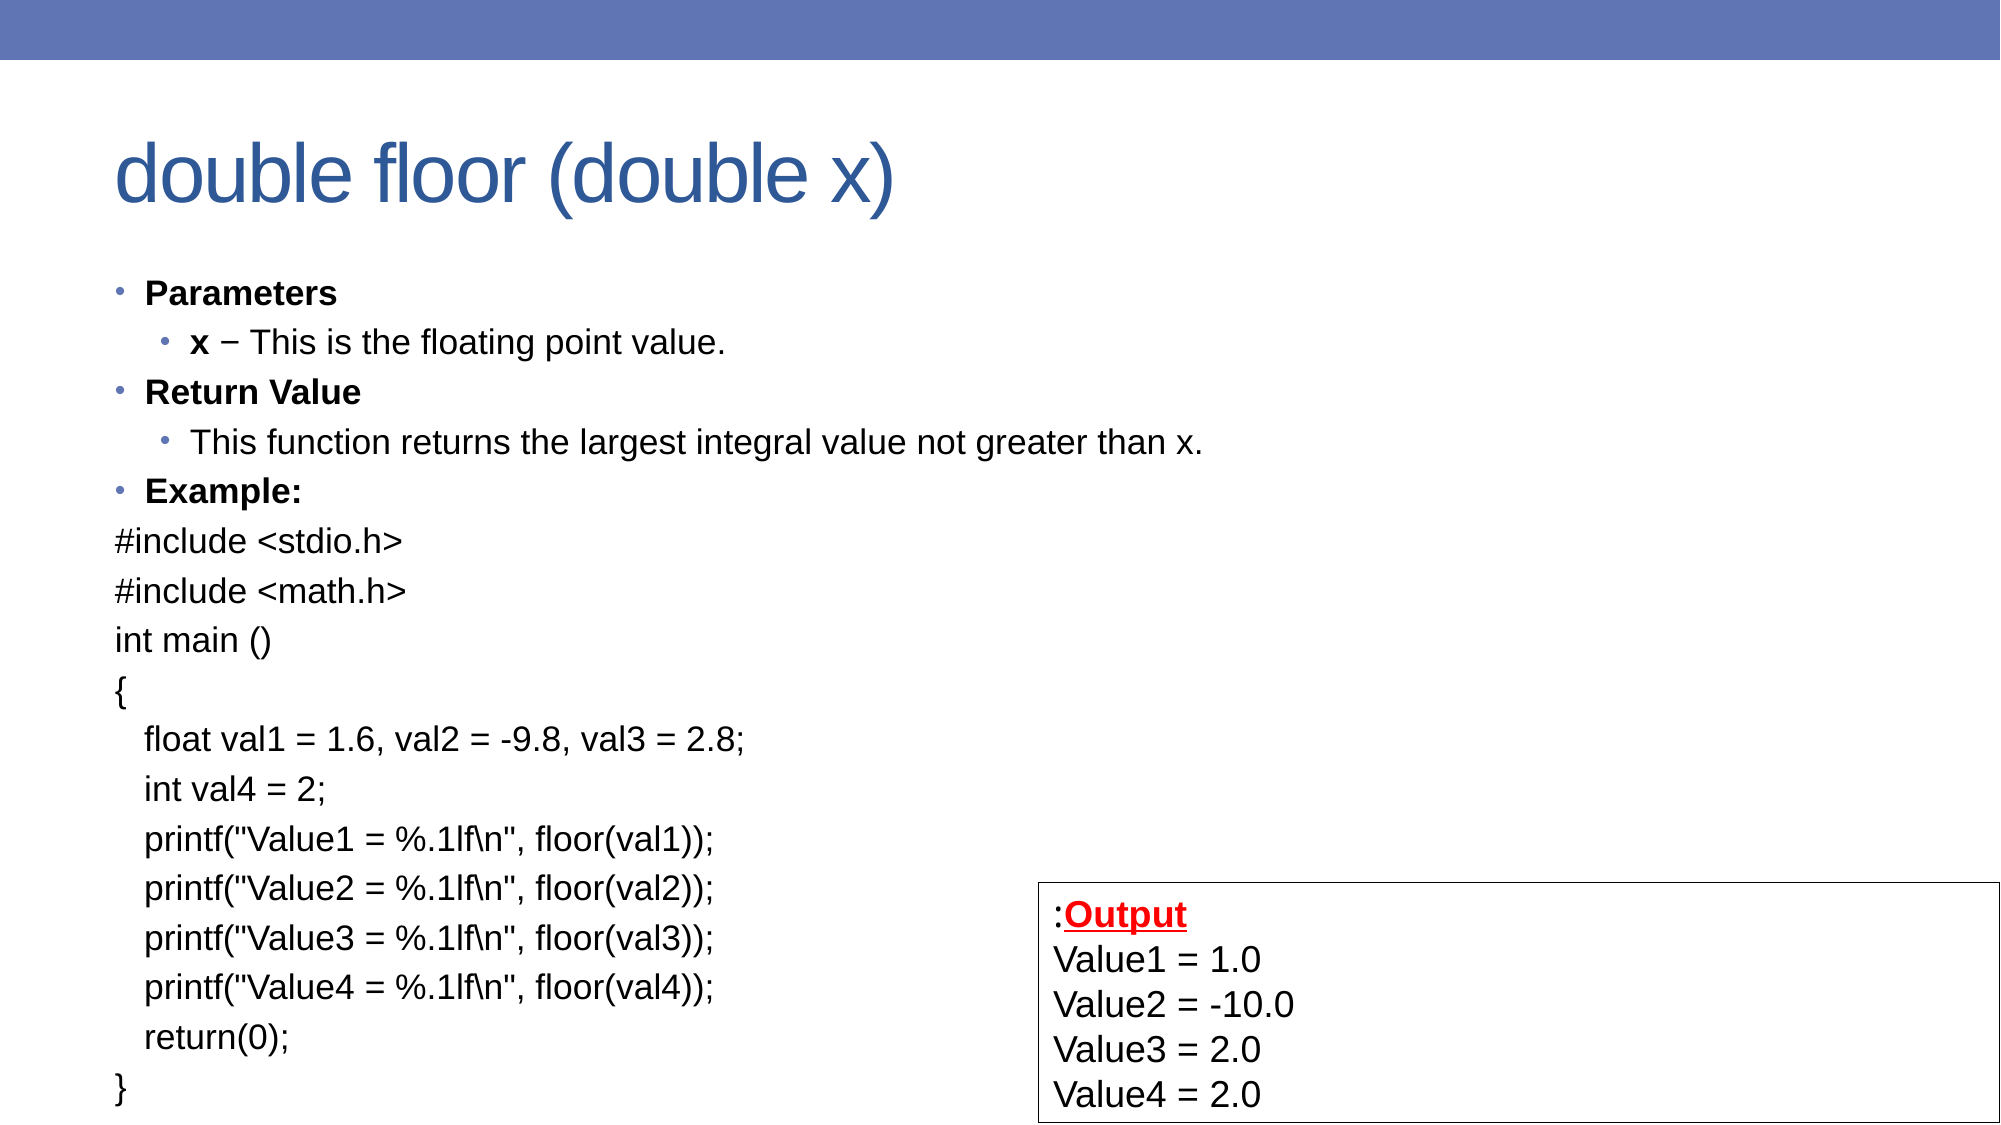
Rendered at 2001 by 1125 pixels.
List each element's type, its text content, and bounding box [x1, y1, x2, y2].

title double floor (double x) [99, 87, 1900, 250]
text_box Output: Value1 = 1.0 Value2 = -10.0 Value3 = 2.0 Value4 = 2.0 [1038, 882, 2000, 1123]
list Parameters x − This is the floating point value. Return Value This function returns the largest integral value not greater than x. Example: #include <stdio.h> #include <math.h> int main () { float val1 = 1.6, val2 = -9.8, val3 = 2.8; int val4 = 2; printf("Value1 = %.1lf\n", floor(val1)); printf("Value2 = %.1lf\n", floor(val2)); printf("Value3 = %.1lf\n", floor(val3)); printf("Value4 = %.1lf\n", floor(val4)); return(0); } [99, 262, 1900, 1063]
